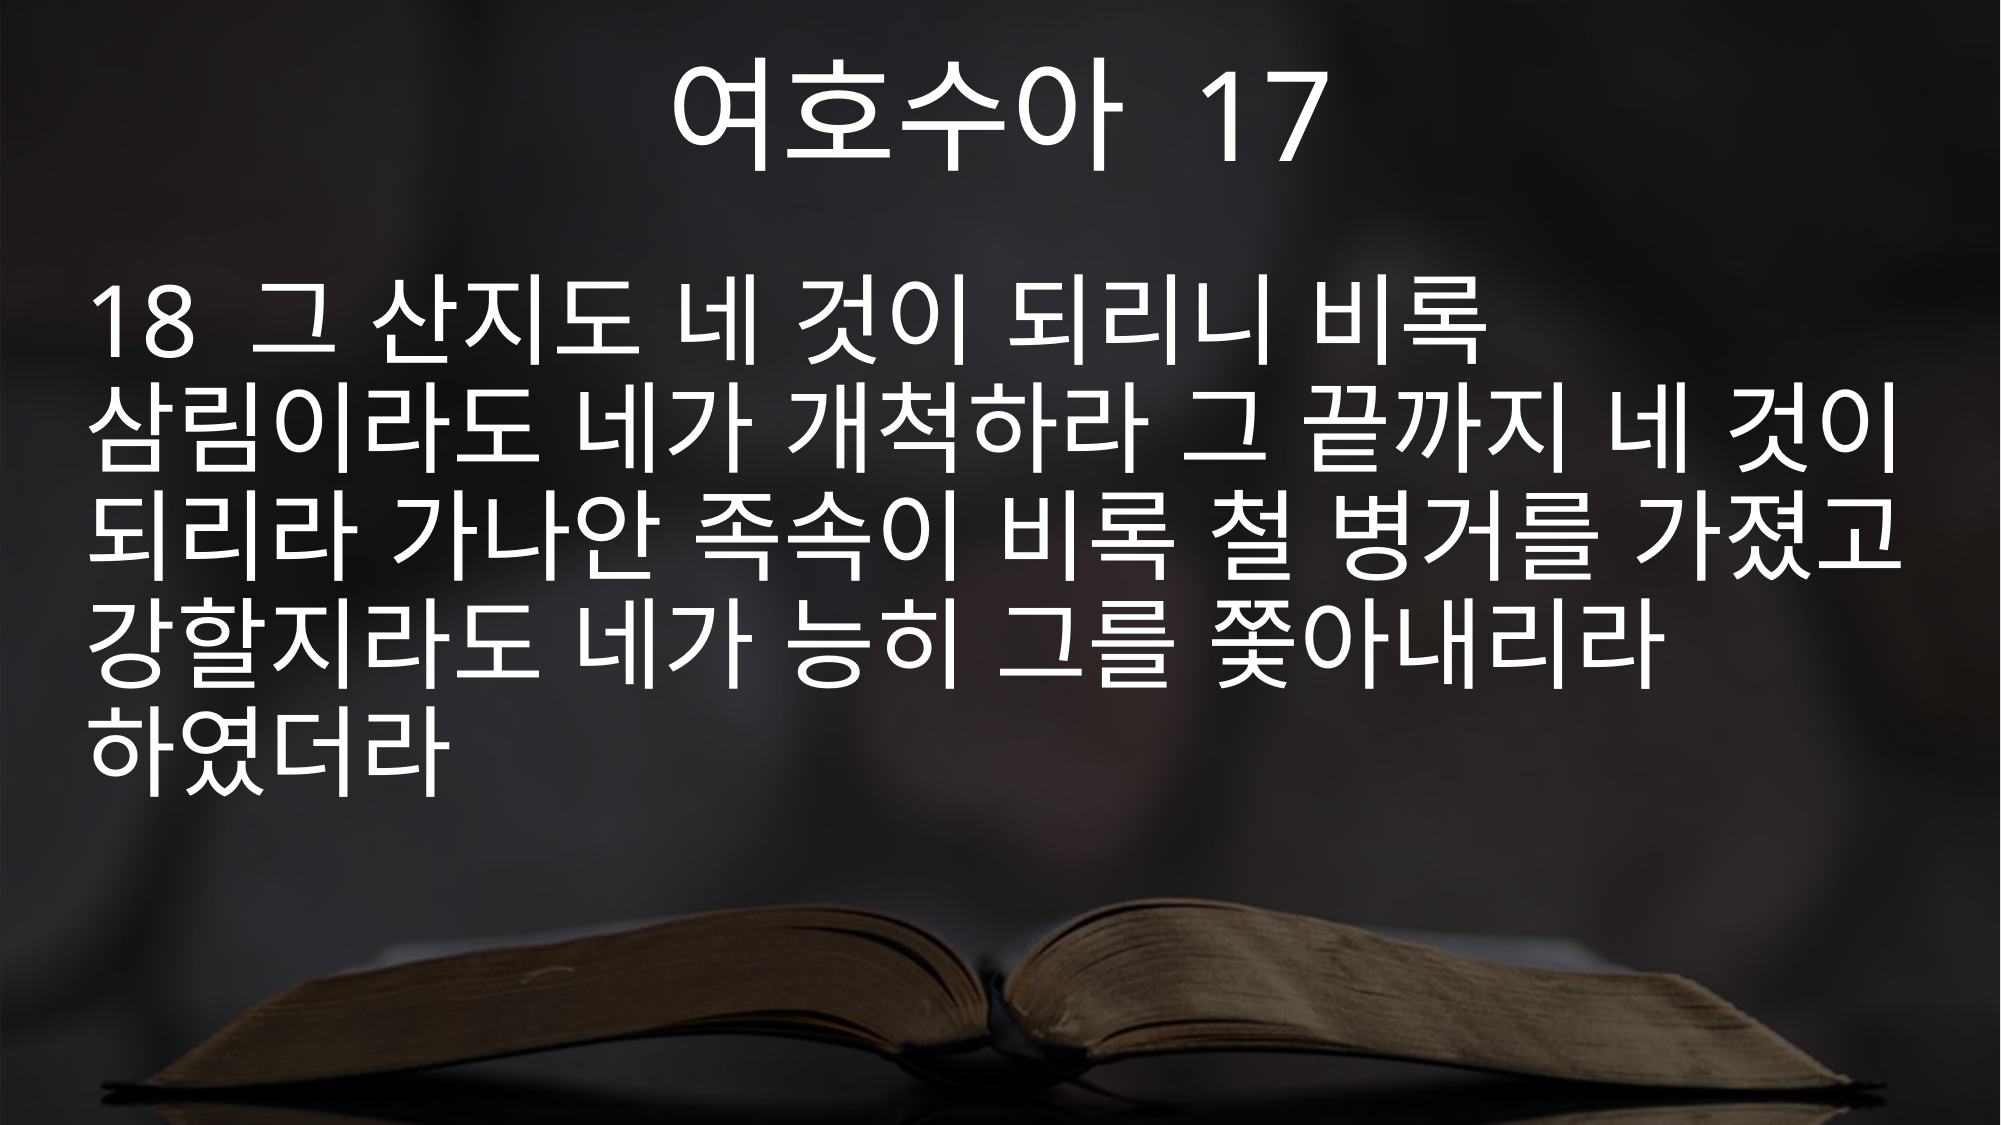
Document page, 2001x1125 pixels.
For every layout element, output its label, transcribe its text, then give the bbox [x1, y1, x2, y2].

list 18 그 산지도 네 것이 되리니 비록 삼림이라도 네가 개척하라 그 끝까지 네 것이 되리라 가나안 족속이 비록 철 병거를 가졌고 강할지라도 네가 능히 그를 쫓아내리라 하였더라 [69, 263, 1953, 423]
picture [0, 0, 2001, 1125]
footer 여호수아 17 [0, 32, 2000, 192]
